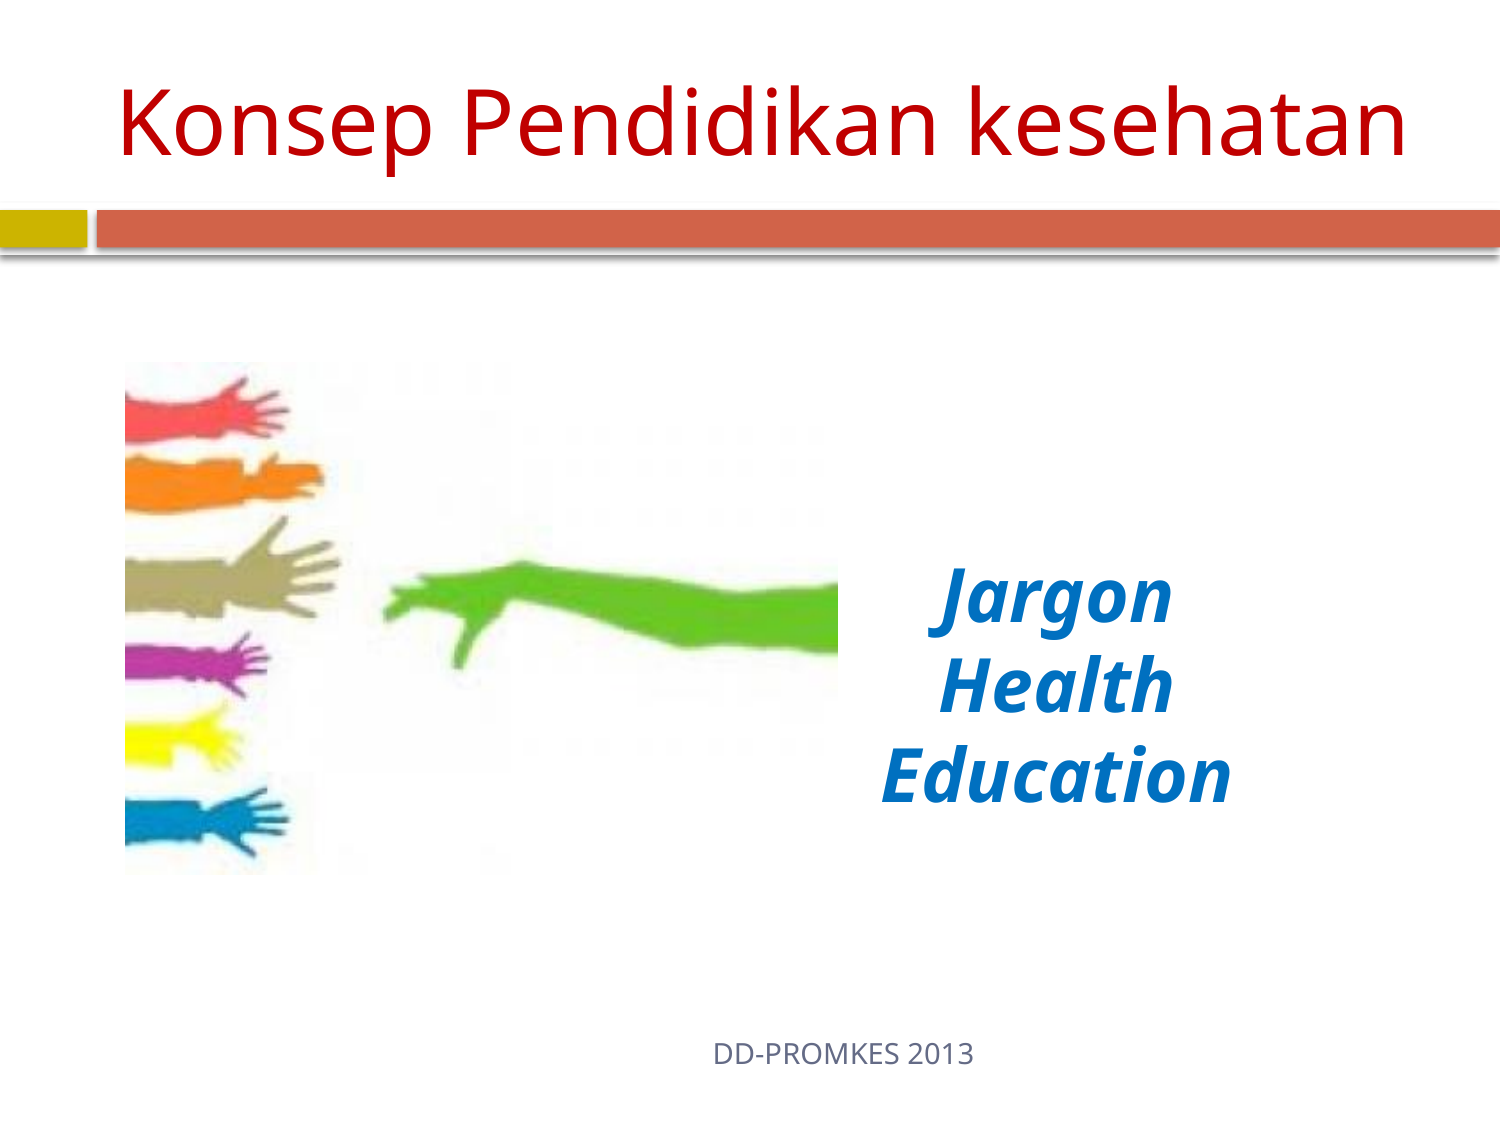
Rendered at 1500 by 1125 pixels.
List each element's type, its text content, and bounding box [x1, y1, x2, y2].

list Jargon Health Education [841, 450, 1288, 825]
title Konsep Pendidikan kesehatan [100, 37, 1438, 200]
footer DD-PROMKES 2013 [99, 1024, 990, 1085]
picture [124, 362, 838, 876]
